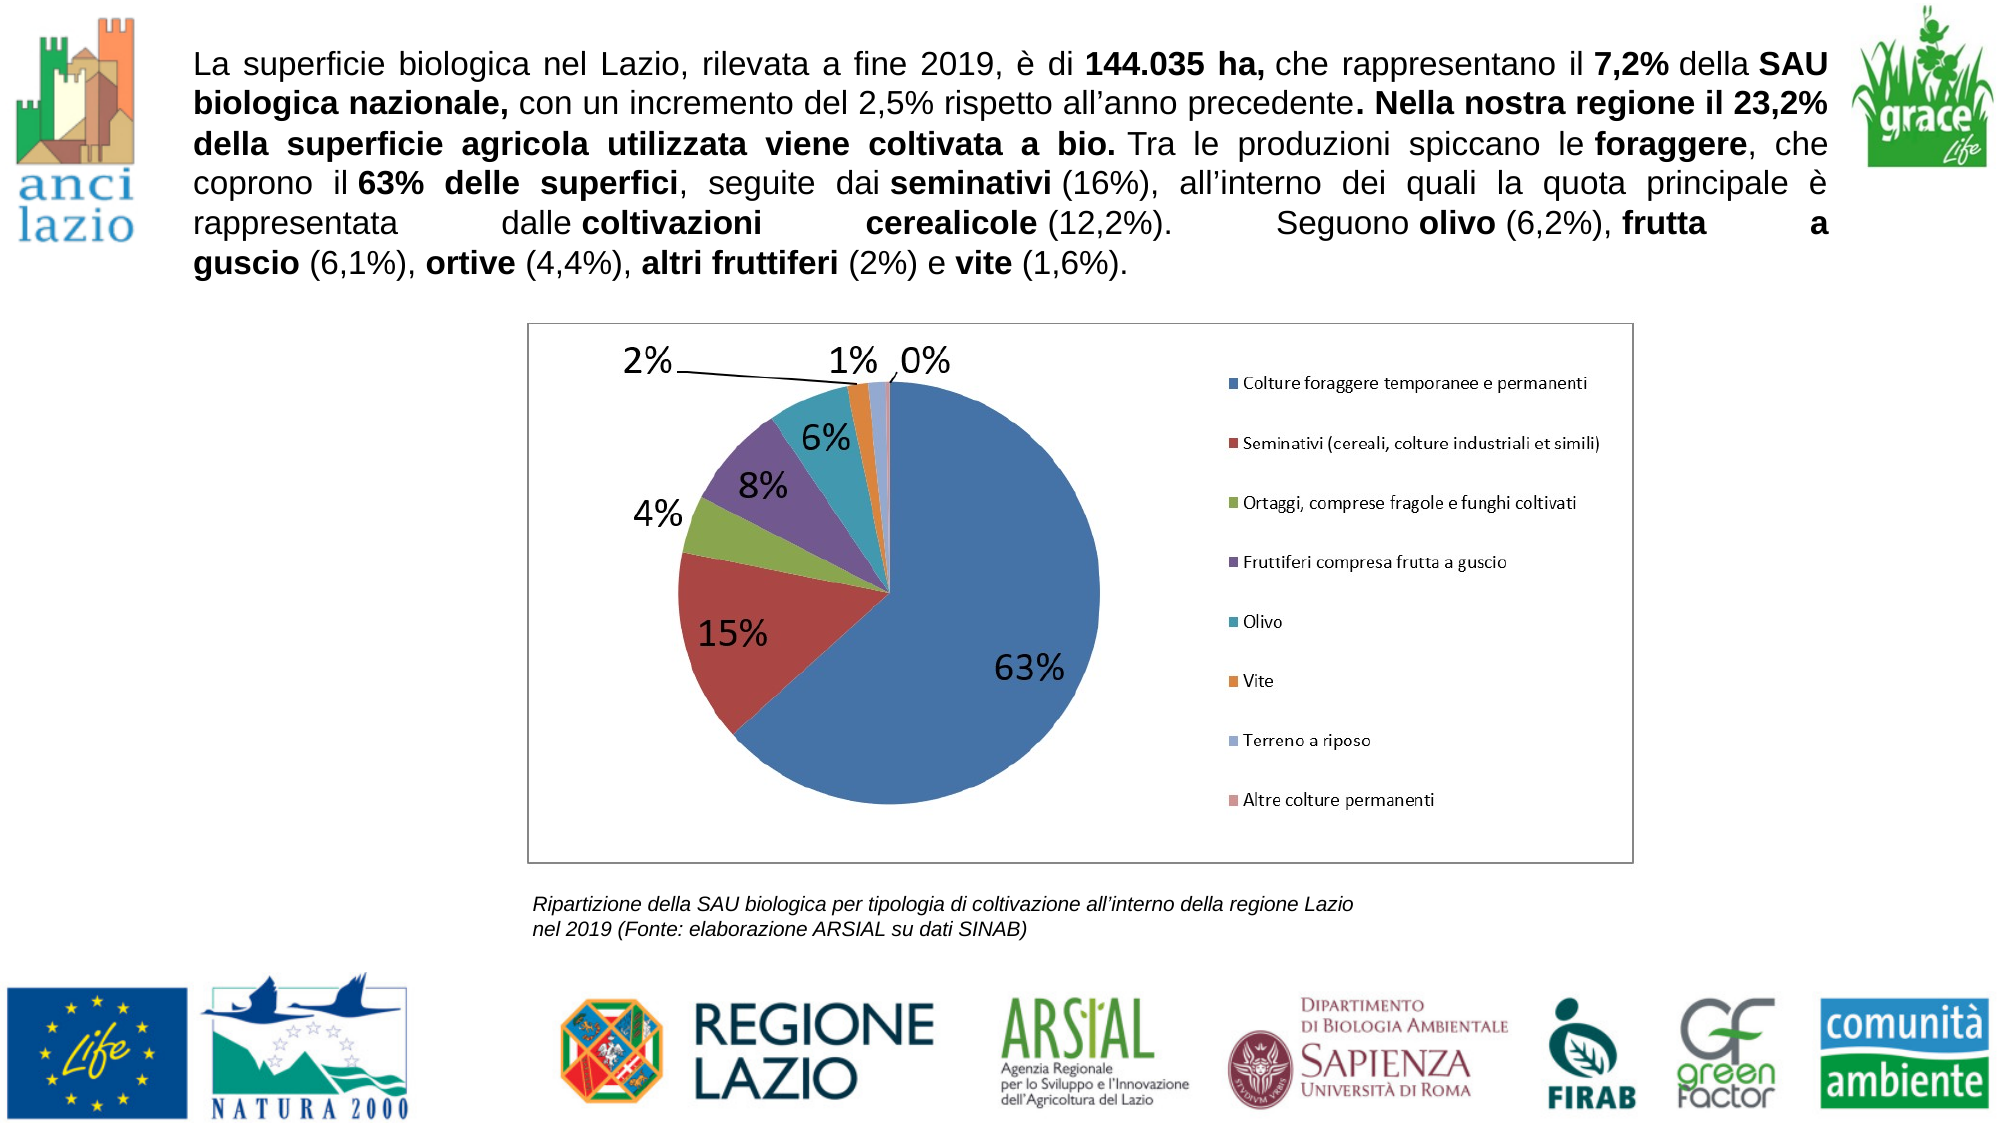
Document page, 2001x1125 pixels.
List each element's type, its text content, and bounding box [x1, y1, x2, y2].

text_box La superficie biologica nel Lazio, rilevata a fine 2019, è di 144.035 ha, che rappresentano il 7,2% della SAU biologica nazionale, con un incremento del 2,5% rispetto all’anno precedente. Nella nostra regione il 23,2% della superficie agricola utilizzata viene coltivata a bio. Tra le produzioni spiccano le foraggere, che coprono il 63% delle superfici, seguite dai seminativi (16%), all’interno dei quali la quota principale è rappresentata dalle coltivazioni cerealicole (12,2%). Seguono olivo (6,2%), frutta a guscio (6,1%), ortive (4,4%), altri fruttiferi (2%) e vite (1,6%). [178, 34, 1844, 289]
picture [488, 309, 1664, 879]
text_box Ripartizione della SAU biologica per tipologia di coltivazione all’interno della regione Lazio nel 2019 (Fonte: elaborazione ARSIAL su dati SINAB) [517, 883, 1381, 948]
picture [5, 3, 138, 256]
picture [0, 972, 2000, 1123]
picture [1851, 3, 1996, 169]
